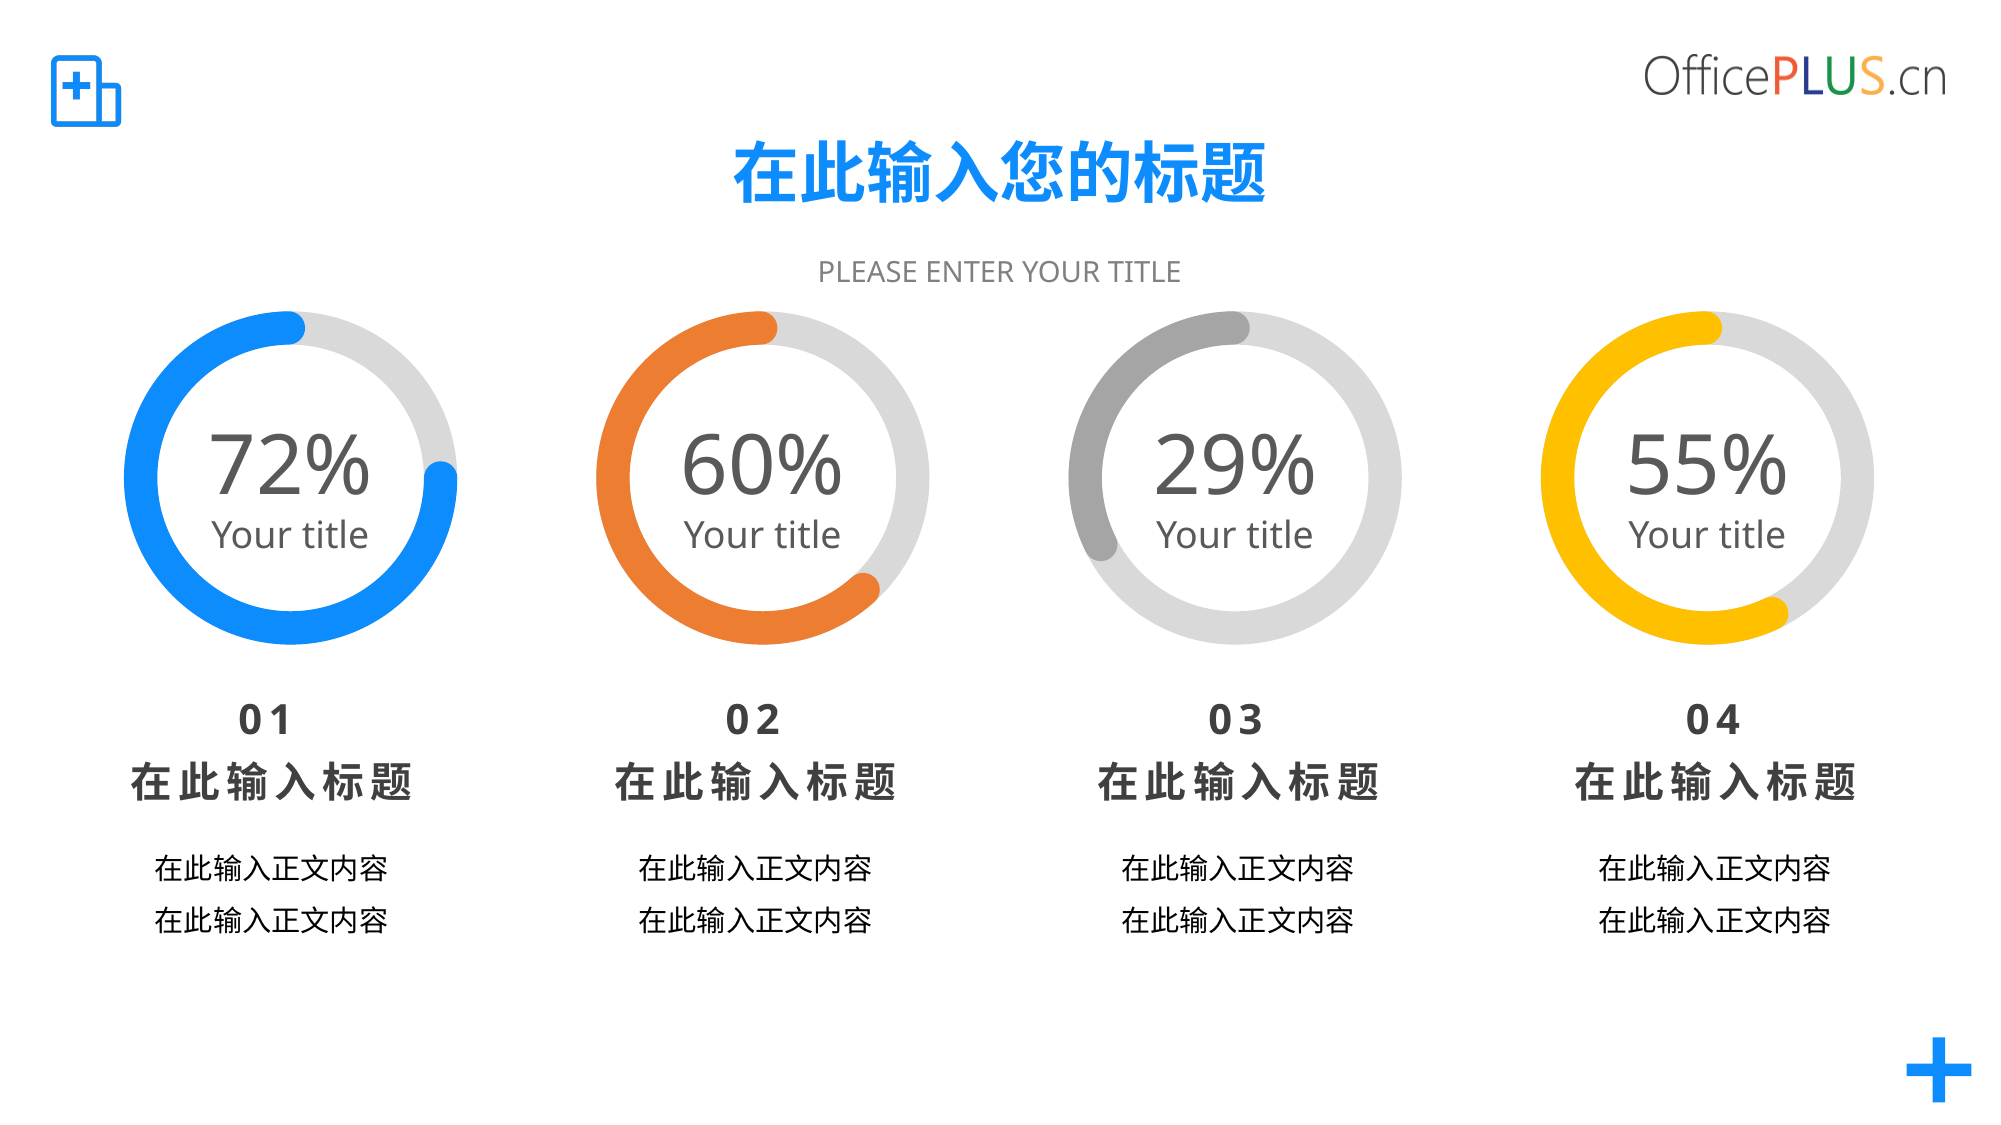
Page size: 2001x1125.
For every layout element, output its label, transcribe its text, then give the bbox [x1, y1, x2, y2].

text_box [1084, 327, 1235, 545]
picture [1645, 54, 1945, 95]
text_box 03 [1193, 685, 1278, 747]
text_box 在此输入标题 [115, 747, 428, 813]
text_box 01 [223, 685, 308, 747]
text_box [760, 326, 914, 592]
text_box 02 [710, 685, 795, 747]
text_box 在此输入正文内容 在此输入正文内容 [112, 825, 431, 945]
text_box 在此输入标题 [1559, 747, 1871, 813]
text_box 60% Your title [653, 404, 872, 564]
text_box 在此输入您的标题 [718, 123, 1282, 219]
text_box 04 [1671, 685, 1756, 747]
text_box [1704, 326, 1859, 616]
text_box 在此输入正文内容 在此输入正文内容 [596, 825, 915, 945]
text_box 55% Your title [1598, 404, 1817, 564]
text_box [140, 327, 441, 628]
text_box [612, 327, 864, 629]
text_box 在此输入正文内容 在此输入正文内容 [1079, 825, 1398, 945]
text_box 在此输入标题 [599, 747, 912, 813]
text_box Please enter your title [739, 228, 1261, 296]
picture [45, 50, 127, 132]
text_box 29% Your title [1126, 404, 1345, 564]
text_box [1099, 326, 1387, 630]
text_box [1557, 327, 1773, 629]
text_box 在此输入正文内容 在此输入正文内容 [1556, 825, 1875, 945]
text_box 在此输入标题 [1082, 747, 1394, 813]
